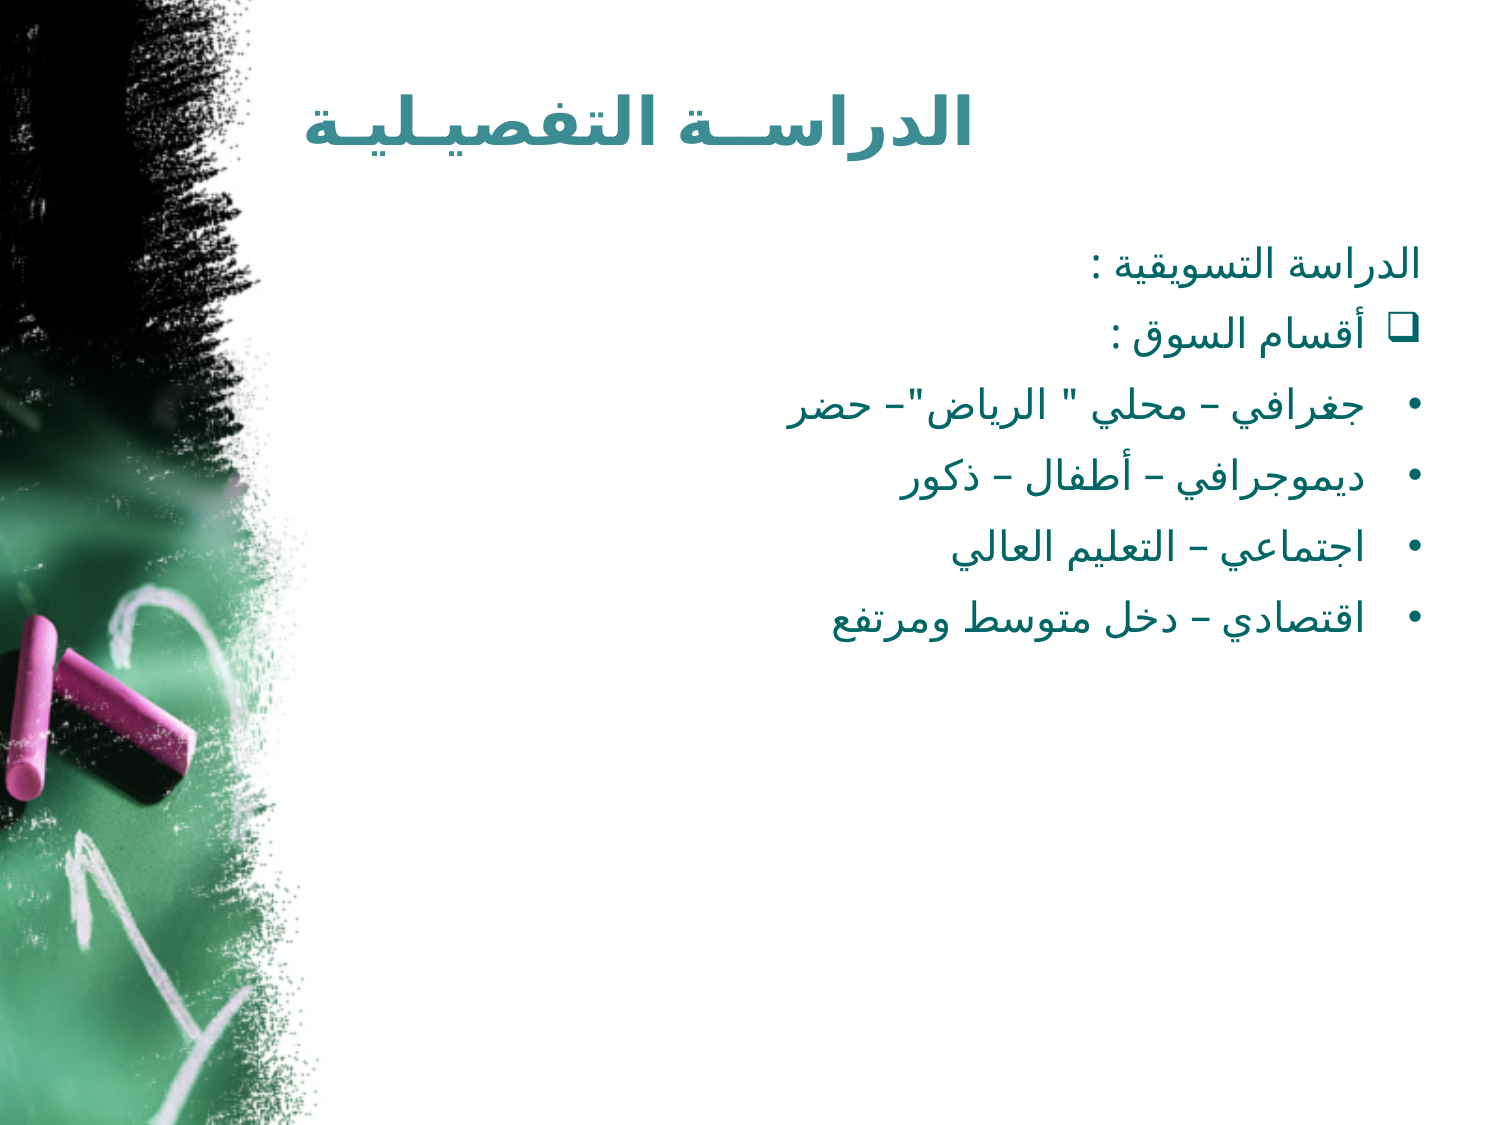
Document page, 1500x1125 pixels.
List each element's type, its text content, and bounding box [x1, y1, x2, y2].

picture [0, 0, 1500, 1125]
title الدراســة التفصيـليـة [287, 50, 1438, 188]
list الدراسة التسويقية : أقسام السوق : جغرافي – محلي " الرياض"– حضر ديموجرافي – أطفال – ذكور اجتماعي – التعليم العالي اقتصادي – دخل متوسط ومرتفع [287, 228, 1438, 979]
